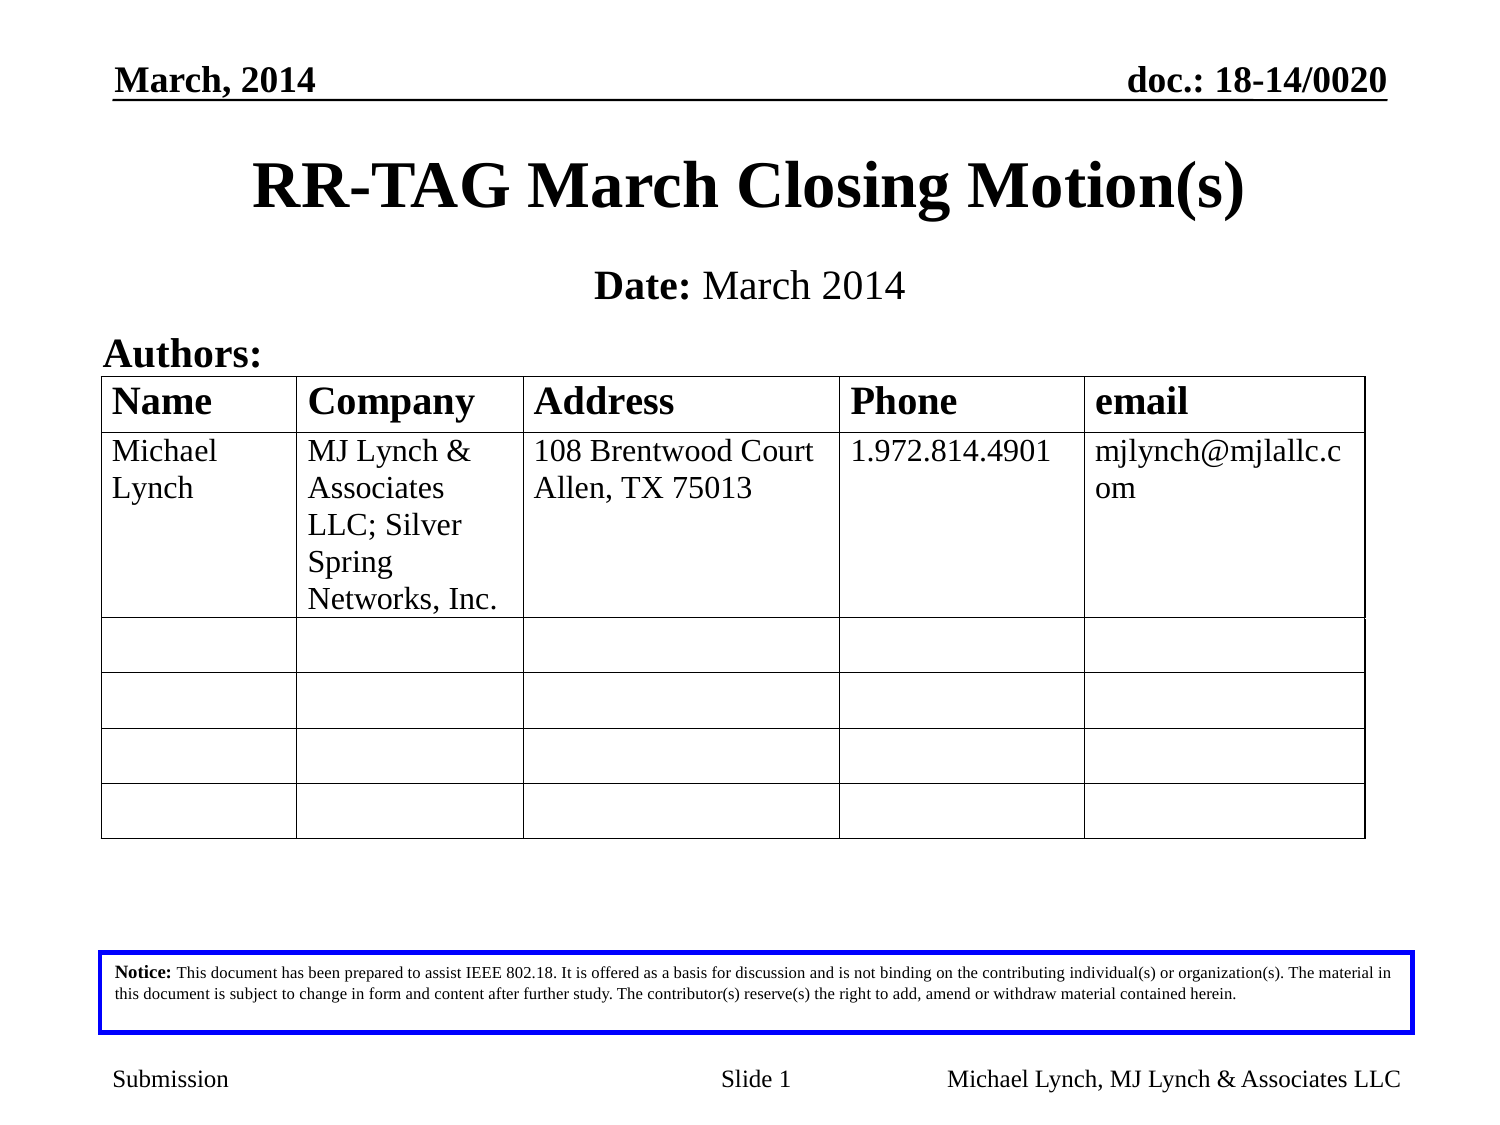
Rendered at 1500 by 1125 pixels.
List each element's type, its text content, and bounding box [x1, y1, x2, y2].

text_box Notice: This document has been prepared to assist IEEE 802.18. It is offered as a basis for discussion and is not binding on the contributing individual(s) or organization(s). The material in this document is subject to change in form and content after further study. The contributor(s) reserve(s) the right to add, amend or withdraw material contained herein. [99, 952, 1413, 1033]
slide_number Slide 1 [712, 1061, 800, 1093]
footer Michael Lynch, MJ Lynch & Associates LLC [941, 1061, 1402, 1093]
list Date: March 2014 [112, 249, 1388, 313]
text_box Authors: [87, 318, 325, 374]
title RR-TAG March Closing Motion(s) [112, 112, 1388, 249]
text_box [85, 375, 1394, 963]
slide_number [114, 54, 318, 101]
